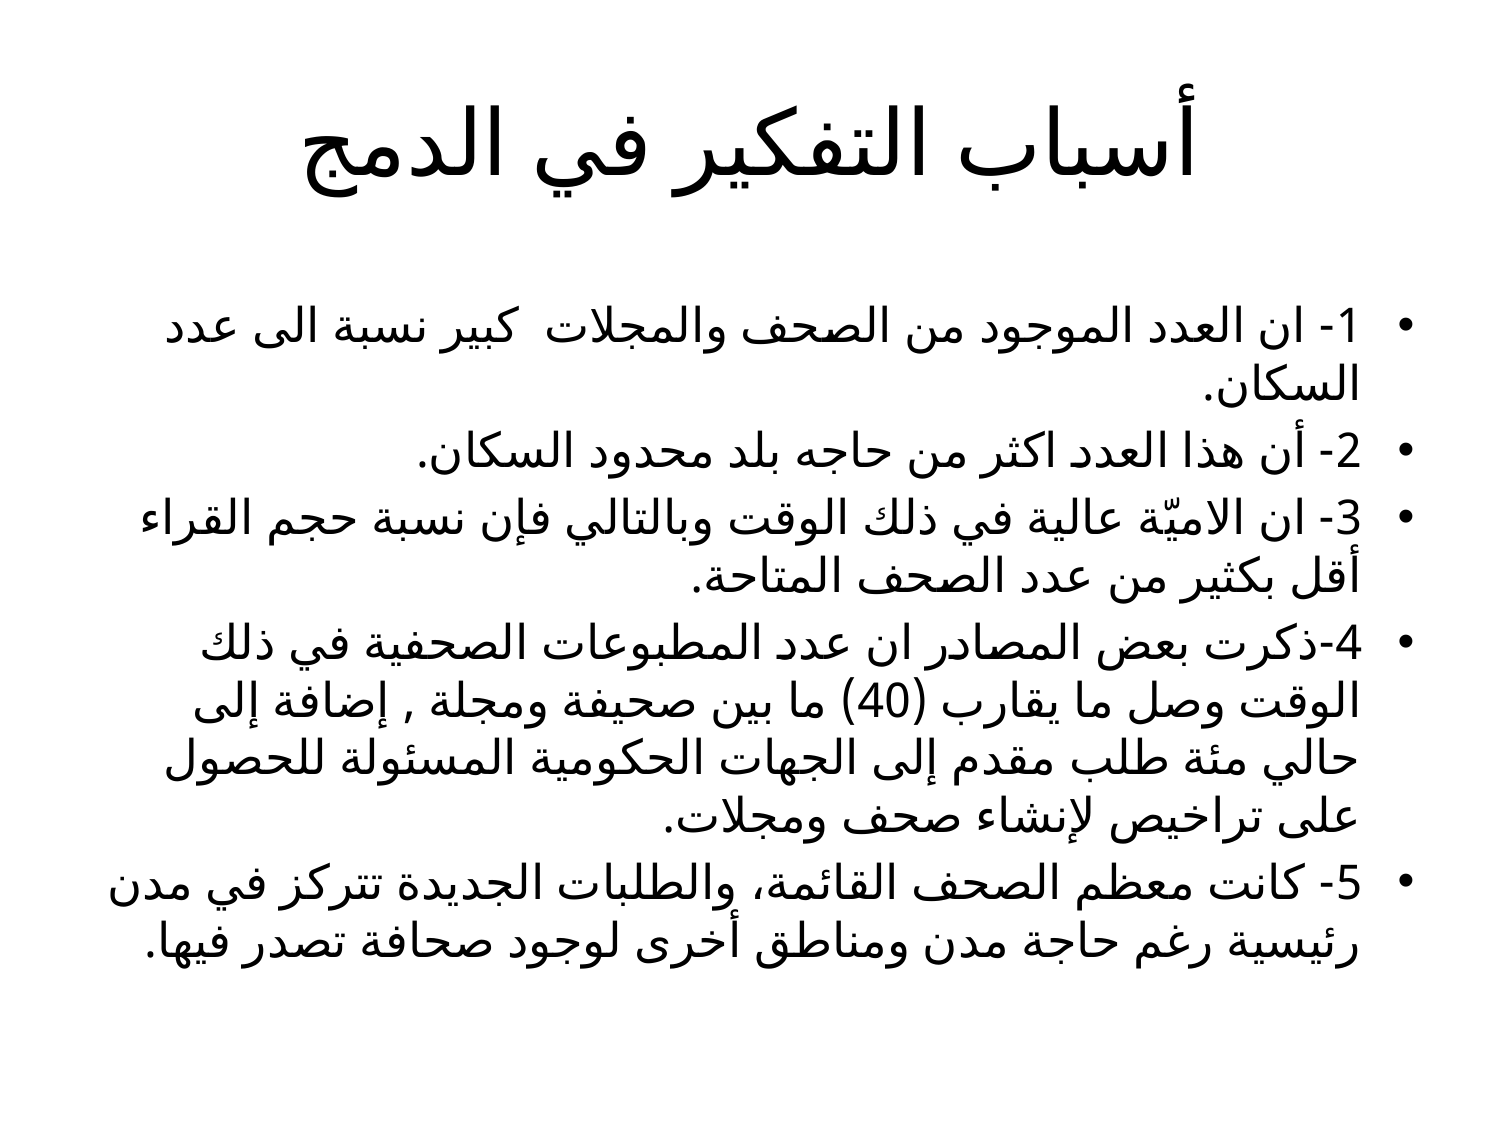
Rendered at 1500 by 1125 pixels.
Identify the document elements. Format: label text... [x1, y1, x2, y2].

list 1- ان العدد الموجود من الصحف والمجلات كبير نسبة الى عدد السكان. 2- أن هذا العدد اكثر من حاجه بلد محدود السكان. 3- ان الاميّة عالية في ذلك الوقت وبالتالي فإن نسبة حجم القراء أقل بكثير من عدد الصحف المتاحة. 4-ذكرت بعض المصادر ان عدد المطبوعات الصحفية في ذلك الوقت وصل ما يقارب (40) ما بين صحيفة ومجلة , إضافة إلى حالي مئة طلب مقدم إلى الجهات الحكومية المسئولة للحصول على تراخيص لإنشاء صحف ومجلات. 5- كانت معظم الصحف القائمة، والطلبات الجديدة تتركز في مدن رئيسية رغم حاجة مدن ومناطق أخرى لوجود صحافة تصدر فيها. [75, 287, 1425, 1038]
title أسباب التفكير في الدمج [75, 45, 1425, 233]
